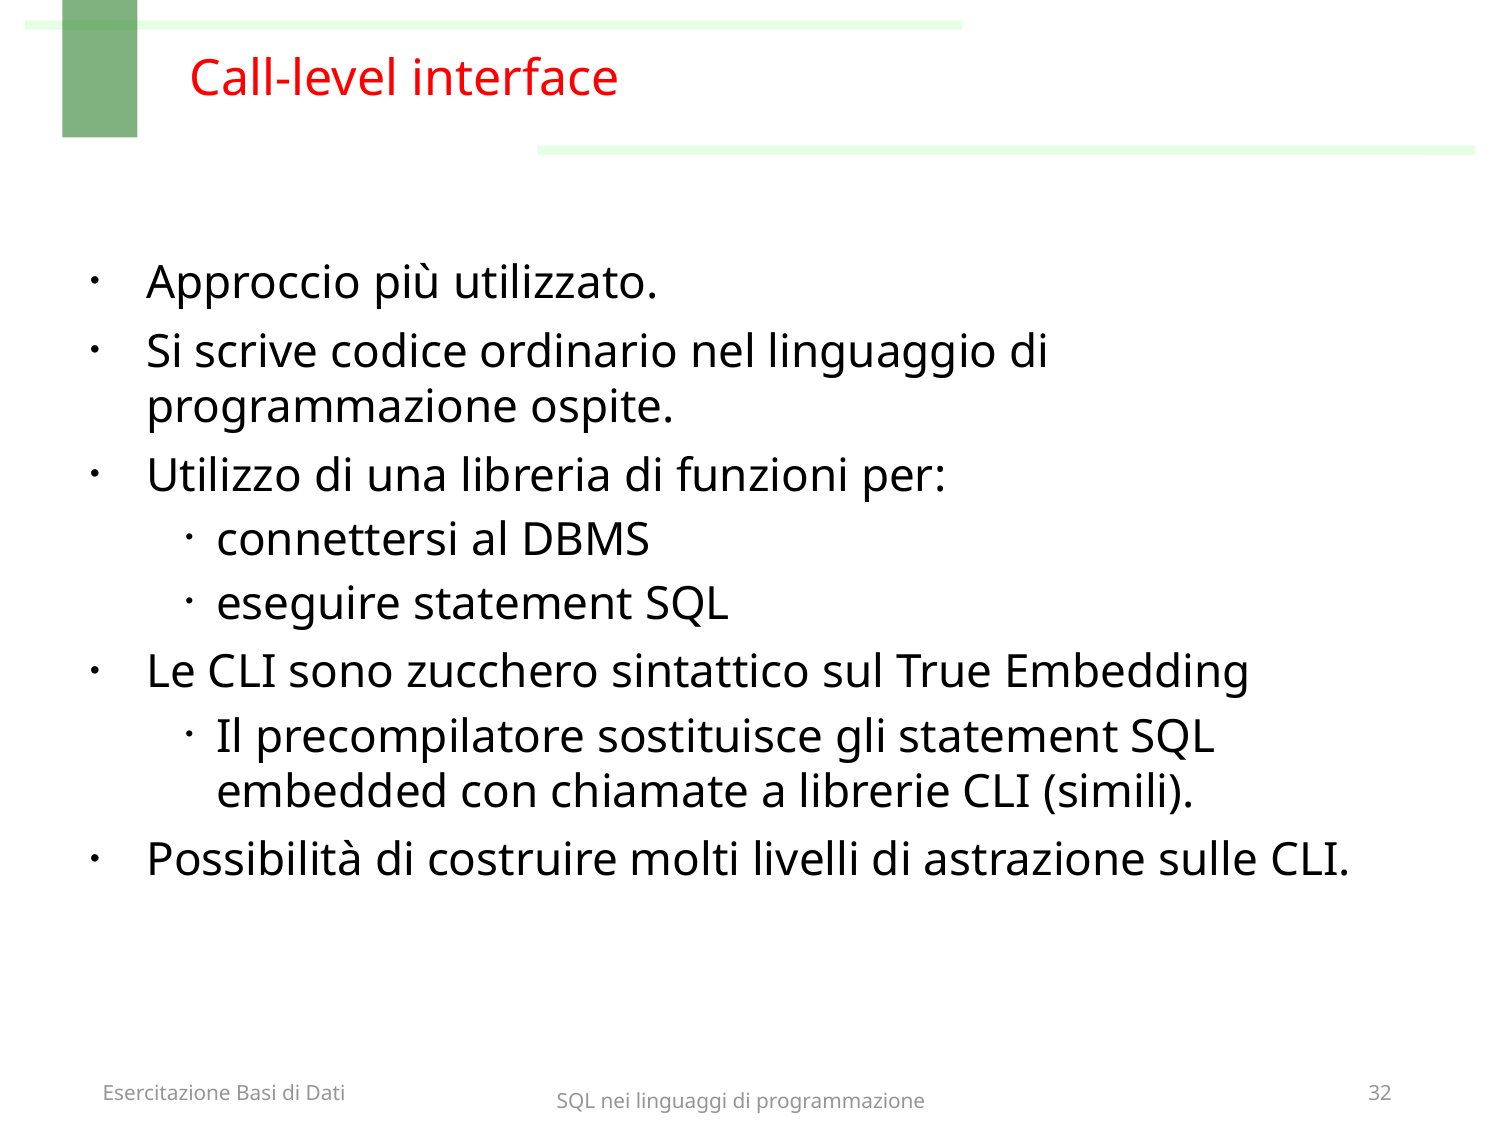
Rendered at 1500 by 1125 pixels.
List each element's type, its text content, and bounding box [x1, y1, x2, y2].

footer SQL nei linguaggi di programmazione [425, 1082, 1057, 1120]
list Approccio più utilizzato. Si scrive codice ordinario nel linguaggio di programmazione ospite. Utilizzo di una libreria di funzioni per: connettersi al DBMS eseguire statement SQL Le CLI sono zucchero sintattico sul True Embedding Il precompilatore sostituisce gli statement SQL embedded con chiamate a librerie CLI (simili). Possibilità di costruire molti livelli di astrazione sulle CLI. [75, 245, 1425, 976]
title Call-level interface [174, 24, 1425, 125]
